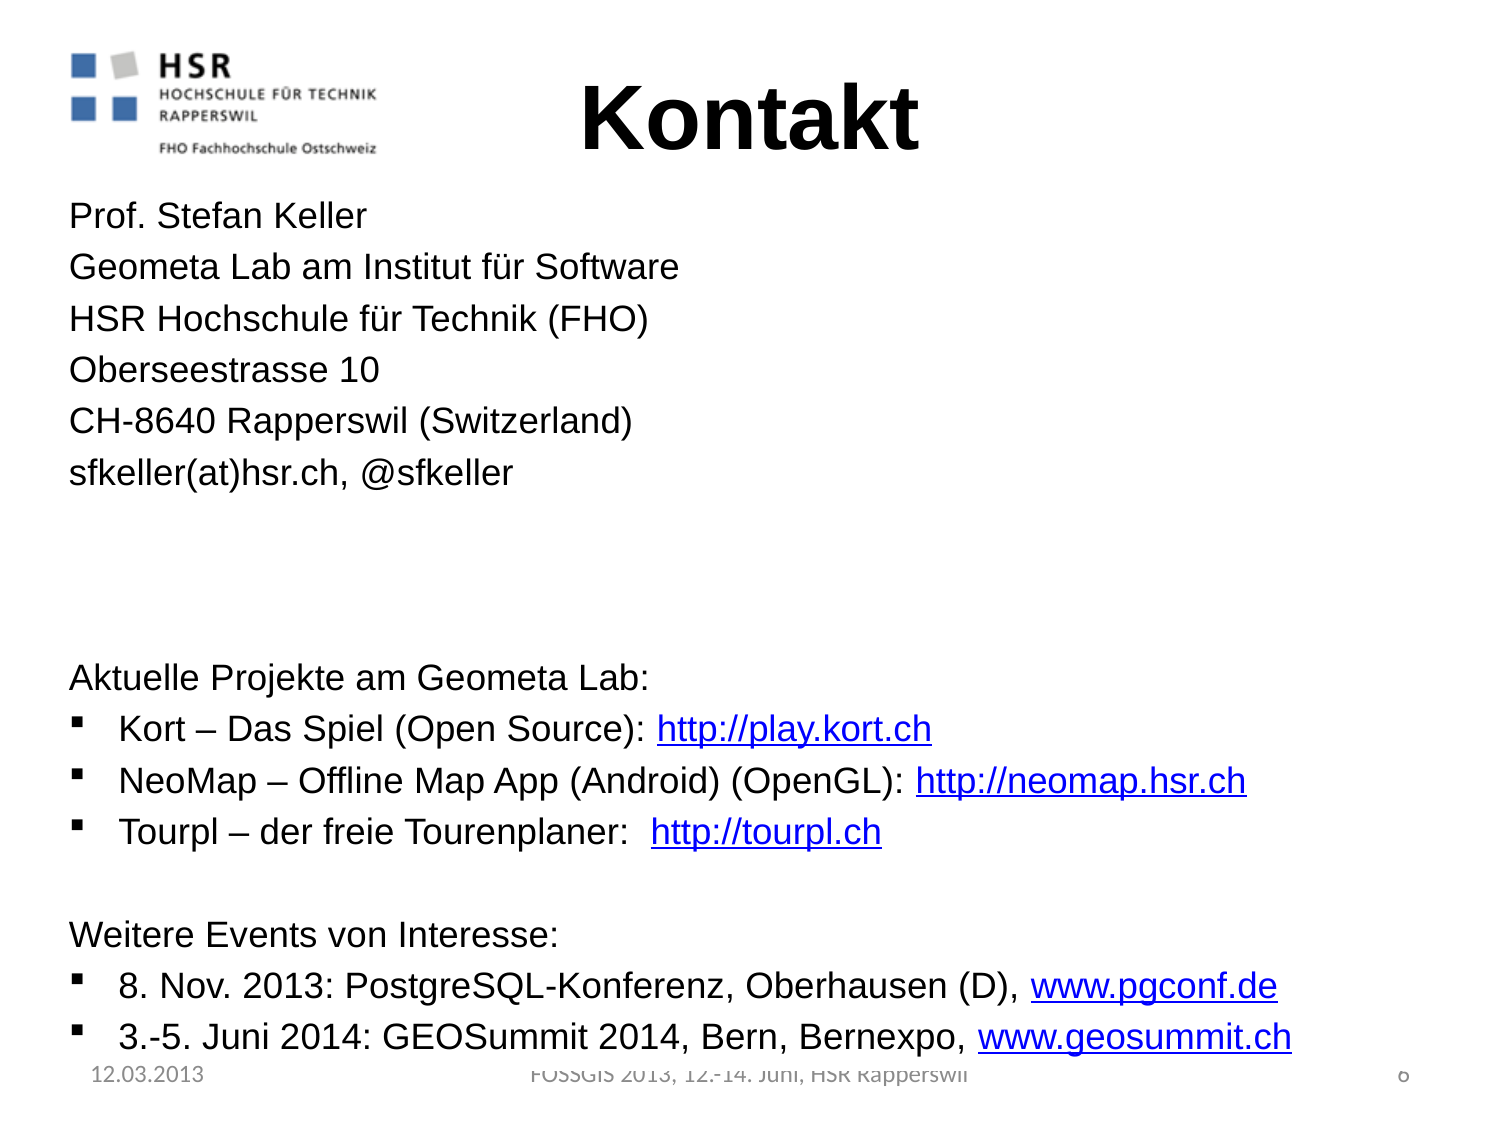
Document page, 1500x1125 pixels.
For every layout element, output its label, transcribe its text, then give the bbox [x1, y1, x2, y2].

list Prof. Stefan Keller Geometa Lab am Institut für Software HSR Hochschule für Technik (FHO) Oberseestrasse 10 CH-8640 Rapperswil (Switzerland) sfkeller(at)hsr.ch, @sfkeller Aktuelle Projekte am Geometa Lab: Kort – Das Spiel (Open Source): http://play.kort.ch NeoMap – Offline Map App (Android) (OpenGL): http://neomap.hsr.ch Tourpl – der freie Tourenplaner: http://tourpl.ch Weitere Events von Interesse: 8. Nov. 2013: PostgreSQL-Konferenz, Oberhausen (D), www.pgconf.de 3.-5. Juni 2014: GEOSummit 2014, Bern, Bernexpo, www.geosummit.ch [53, 184, 1479, 1071]
title Kontakt [75, 19, 1425, 184]
slide_number 6 [1074, 1042, 1425, 1103]
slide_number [75, 1042, 425, 1103]
footer FOSSGIS 2013, 12.-14. Juni, HSR Rapperswil [512, 1042, 988, 1103]
picture [51, 33, 396, 173]
